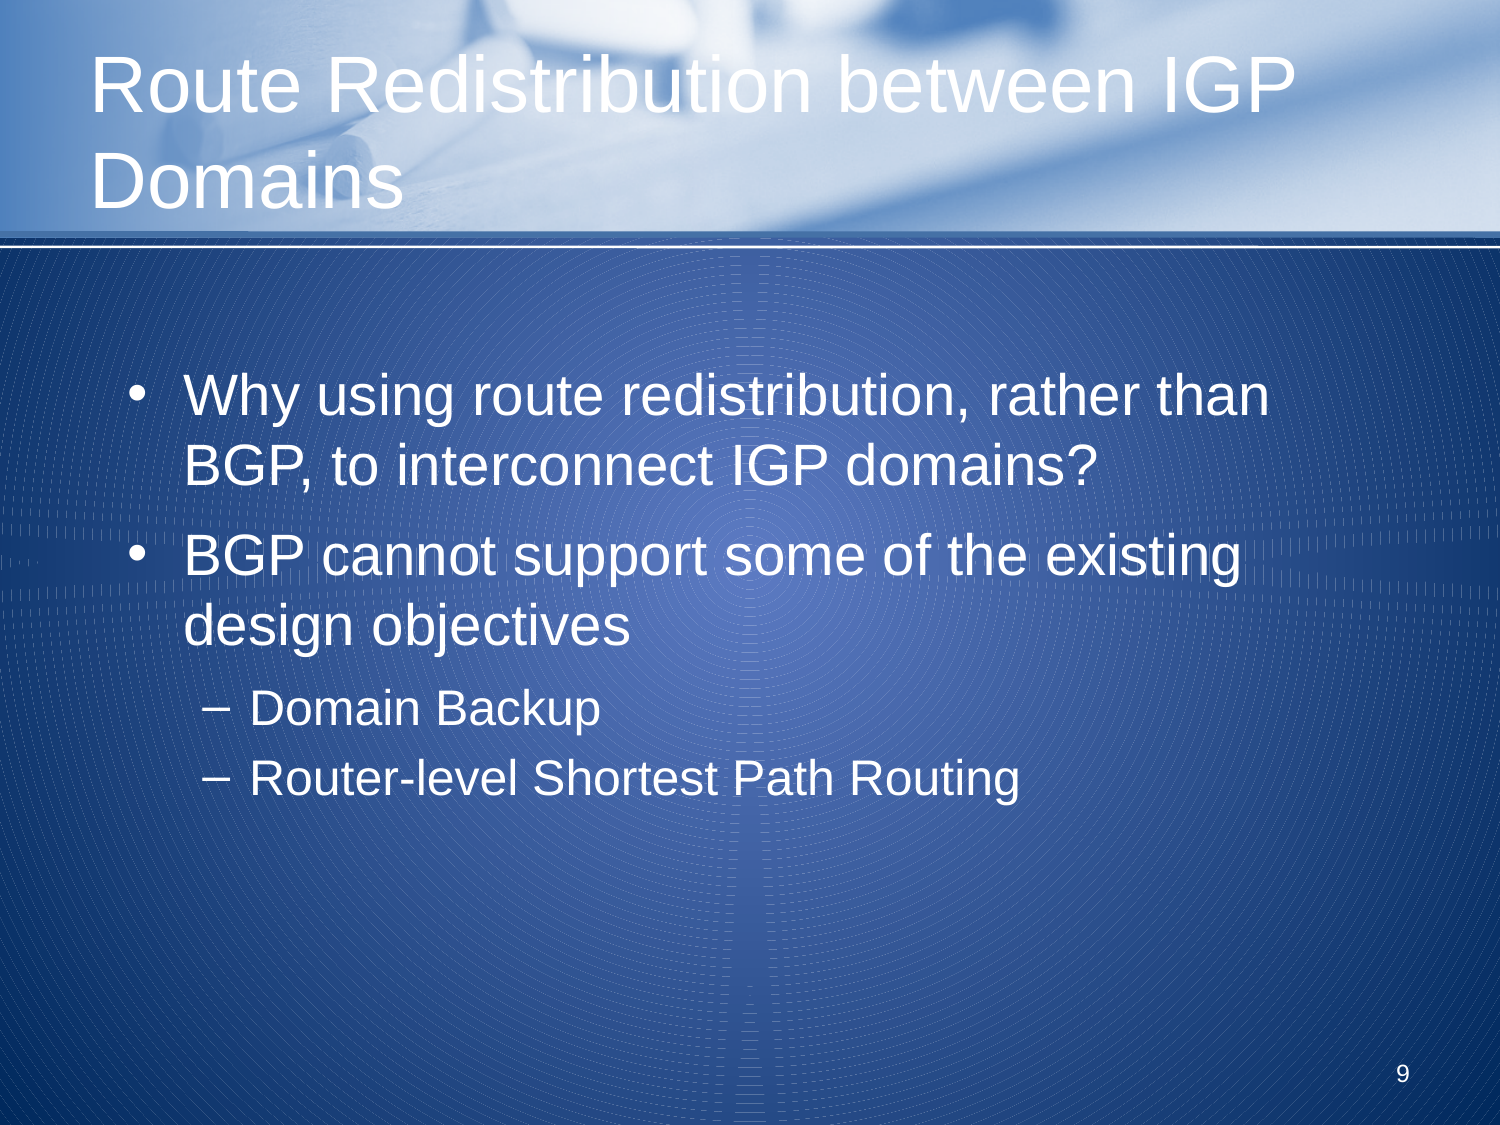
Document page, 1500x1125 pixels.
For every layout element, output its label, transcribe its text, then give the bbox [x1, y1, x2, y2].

title Route Redistribution between IGP Domains [75, 24, 1425, 233]
slide_number 9 [1074, 1042, 1425, 1103]
list Why using route redistribution, rather than BGP, to interconnect IGP domains? BGP cannot support some of the existing design objectives Domain Backup Router-level Shortest Path Routing [112, 350, 1388, 1025]
